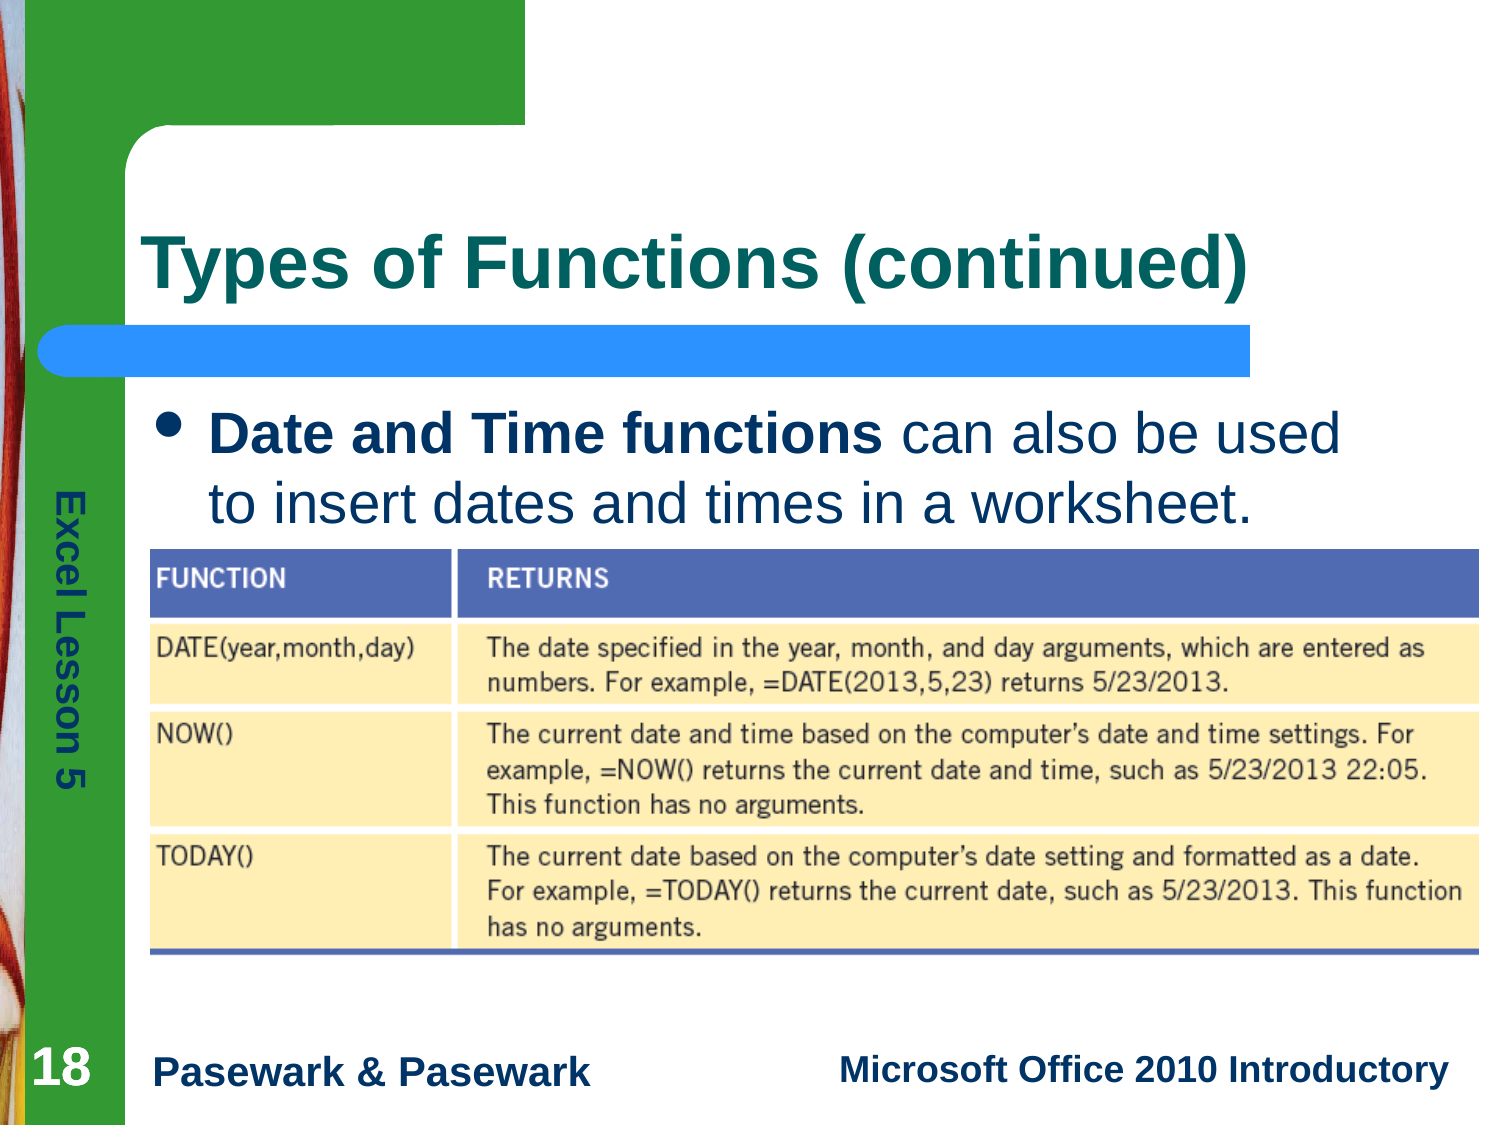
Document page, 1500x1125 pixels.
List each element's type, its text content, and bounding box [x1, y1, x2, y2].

picture [0, 0, 25, 1125]
picture [149, 549, 1479, 963]
title Types of Functions (continued) [124, 124, 1426, 313]
text_box 18 [13, 1023, 111, 1105]
list Date and Time functions can also be used to insert dates and times in a worksheet. [137, 387, 1400, 1076]
